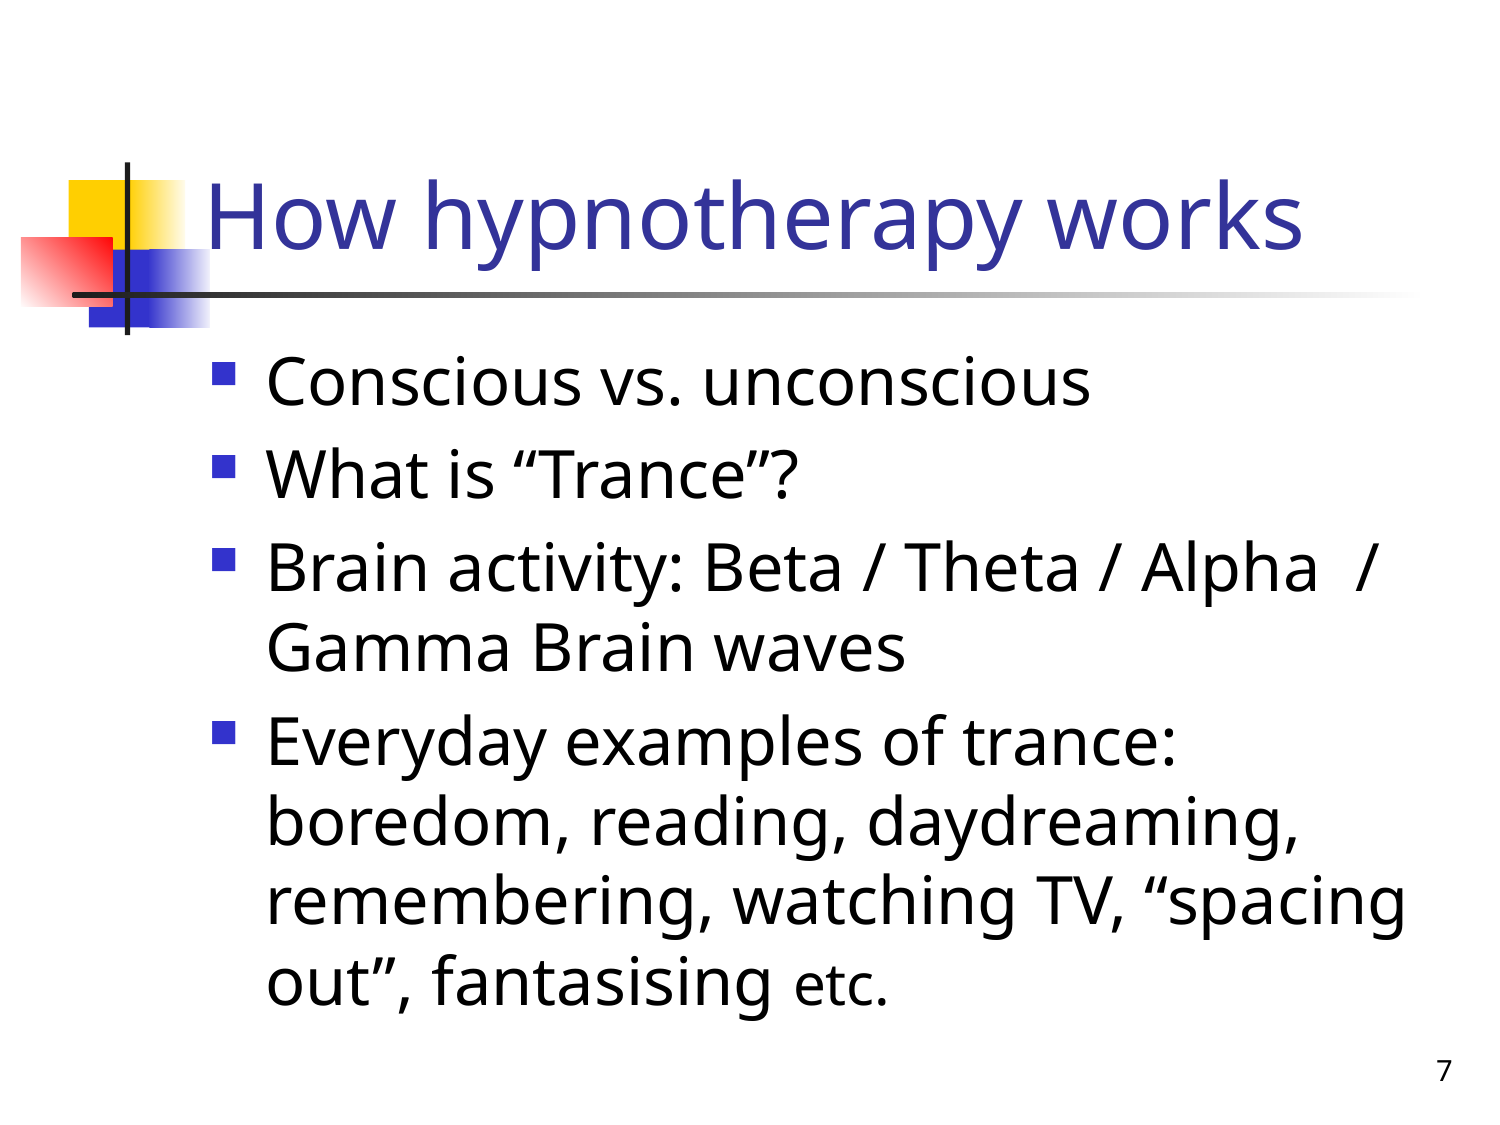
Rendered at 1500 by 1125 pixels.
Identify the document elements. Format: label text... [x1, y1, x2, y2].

list Conscious vs. unconscious What is “Trance”? Brain activity: Beta / Theta / Alpha / Gamma Brain waves Everyday examples of trance: boredom, reading, daydreaming, remembering, watching TV, “spacing out”, fantasising etc. [193, 331, 1469, 1006]
title How hypnotherapy works [188, 35, 1468, 275]
slide_number 7 [1155, 1024, 1468, 1100]
